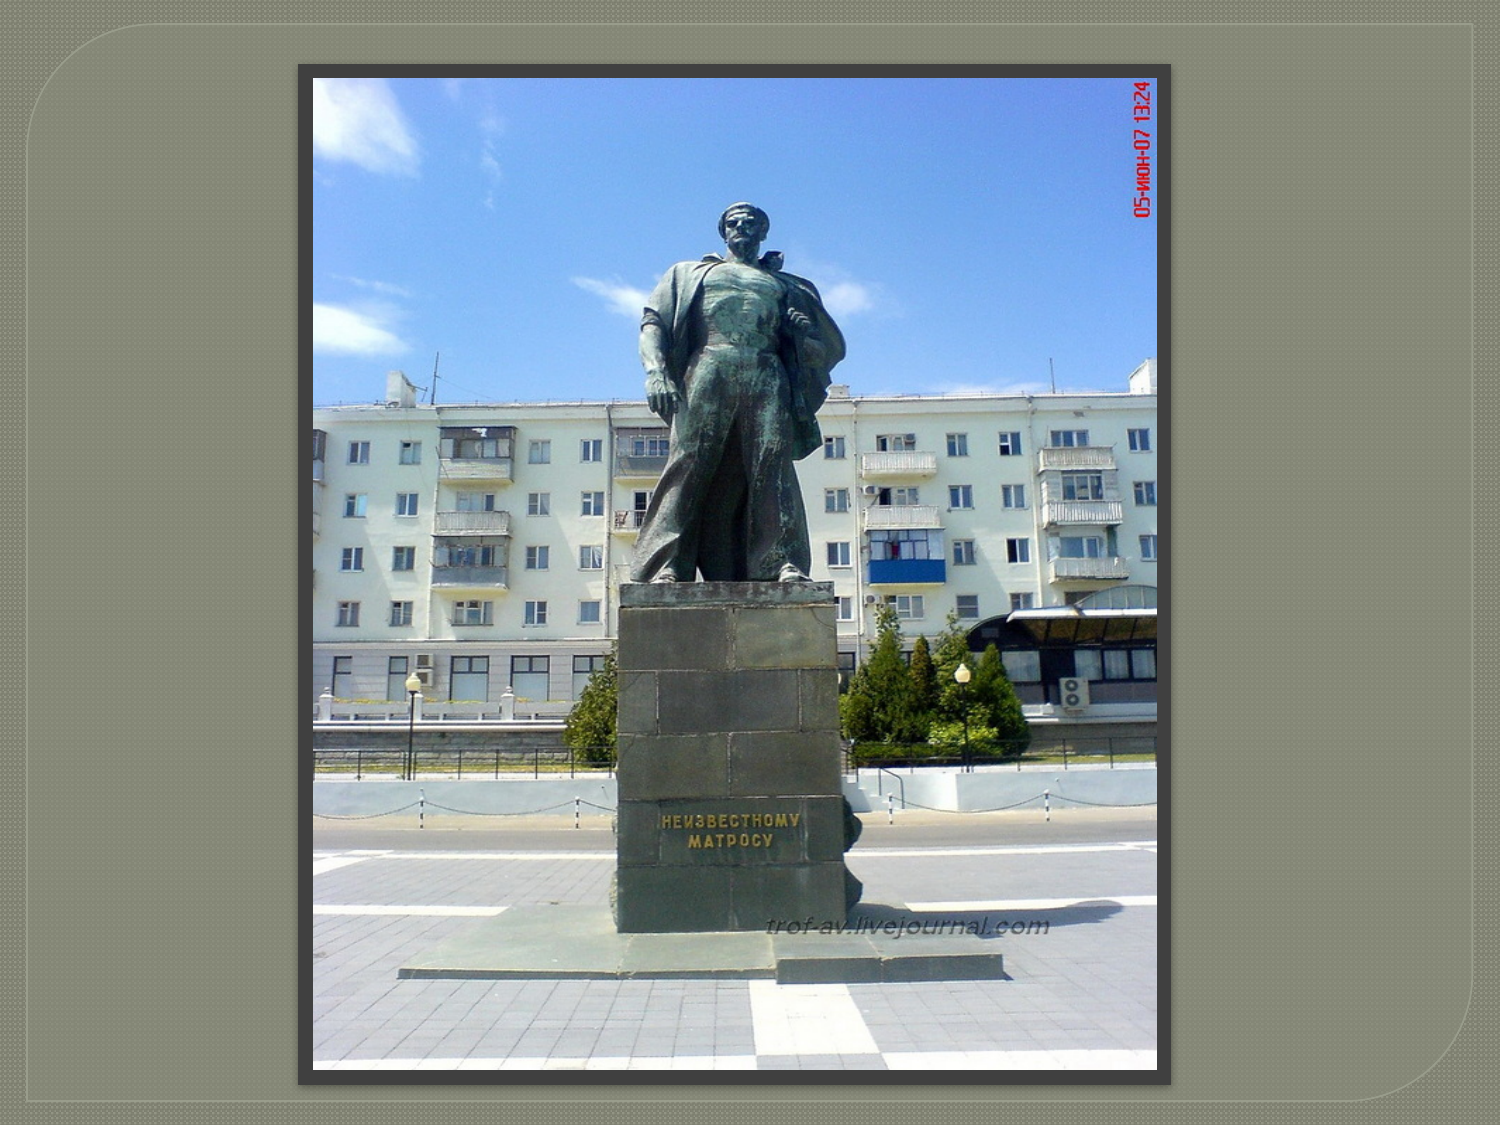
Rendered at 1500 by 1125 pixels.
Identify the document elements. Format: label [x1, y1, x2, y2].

picture [312, 77, 1157, 1071]
